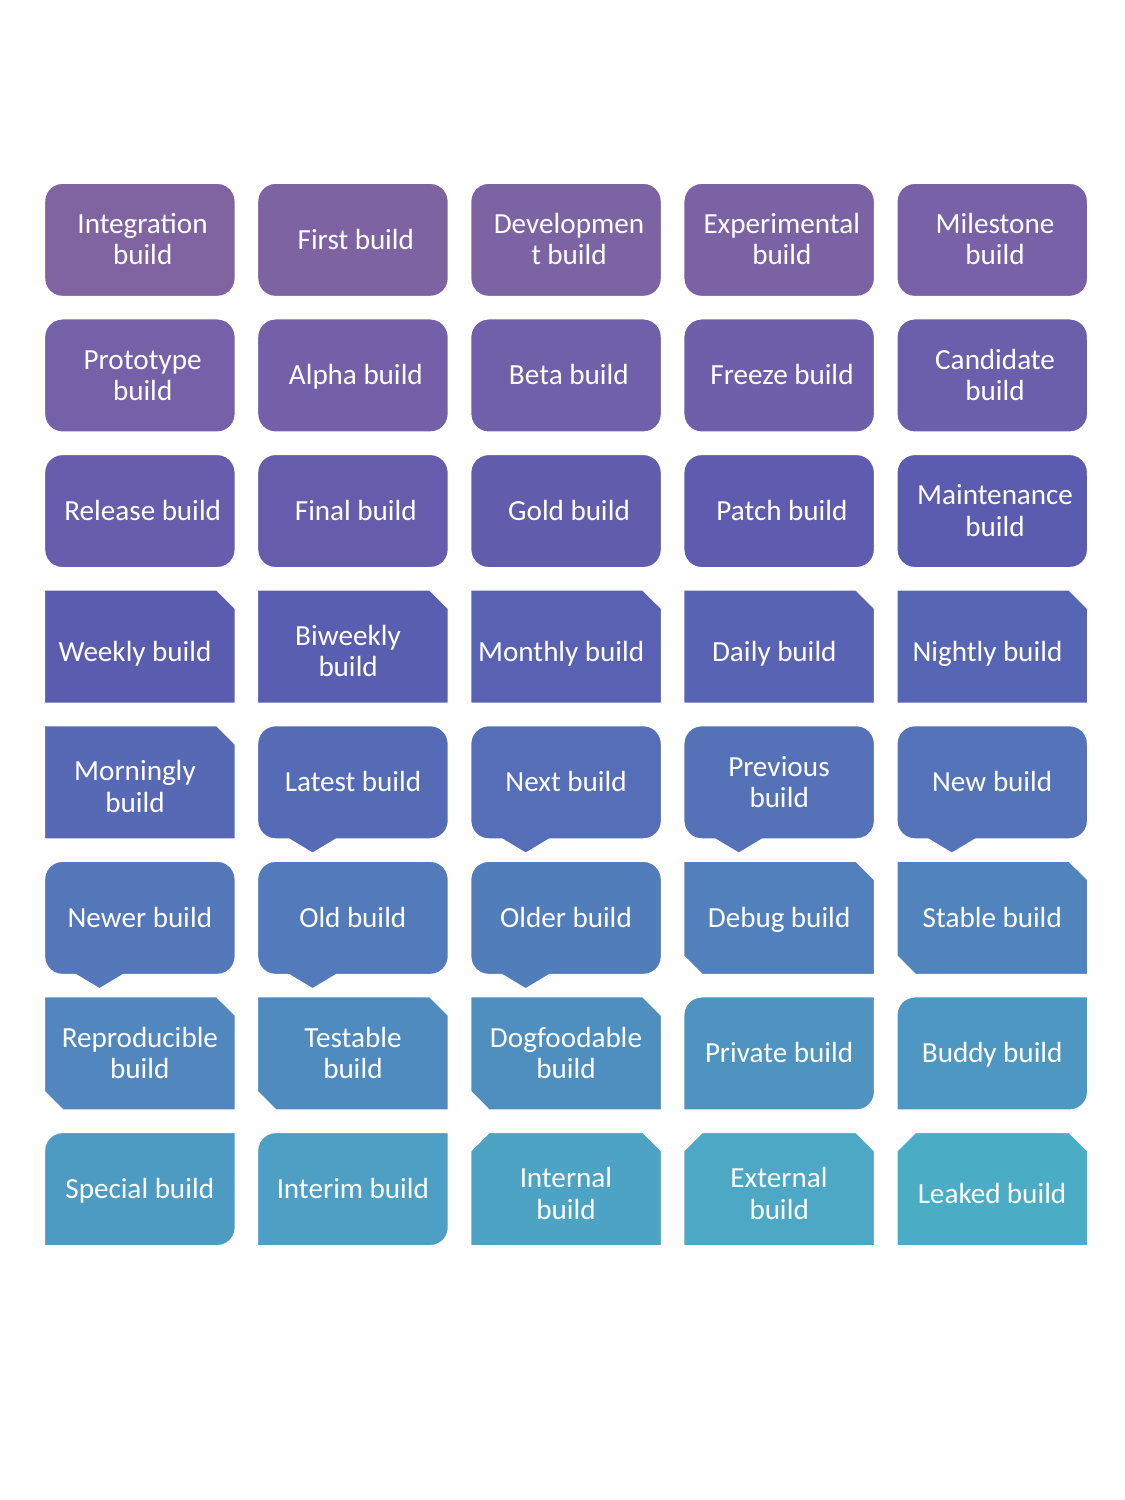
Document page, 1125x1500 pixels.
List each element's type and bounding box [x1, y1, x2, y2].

text_box [42, 76, 1090, 1353]
